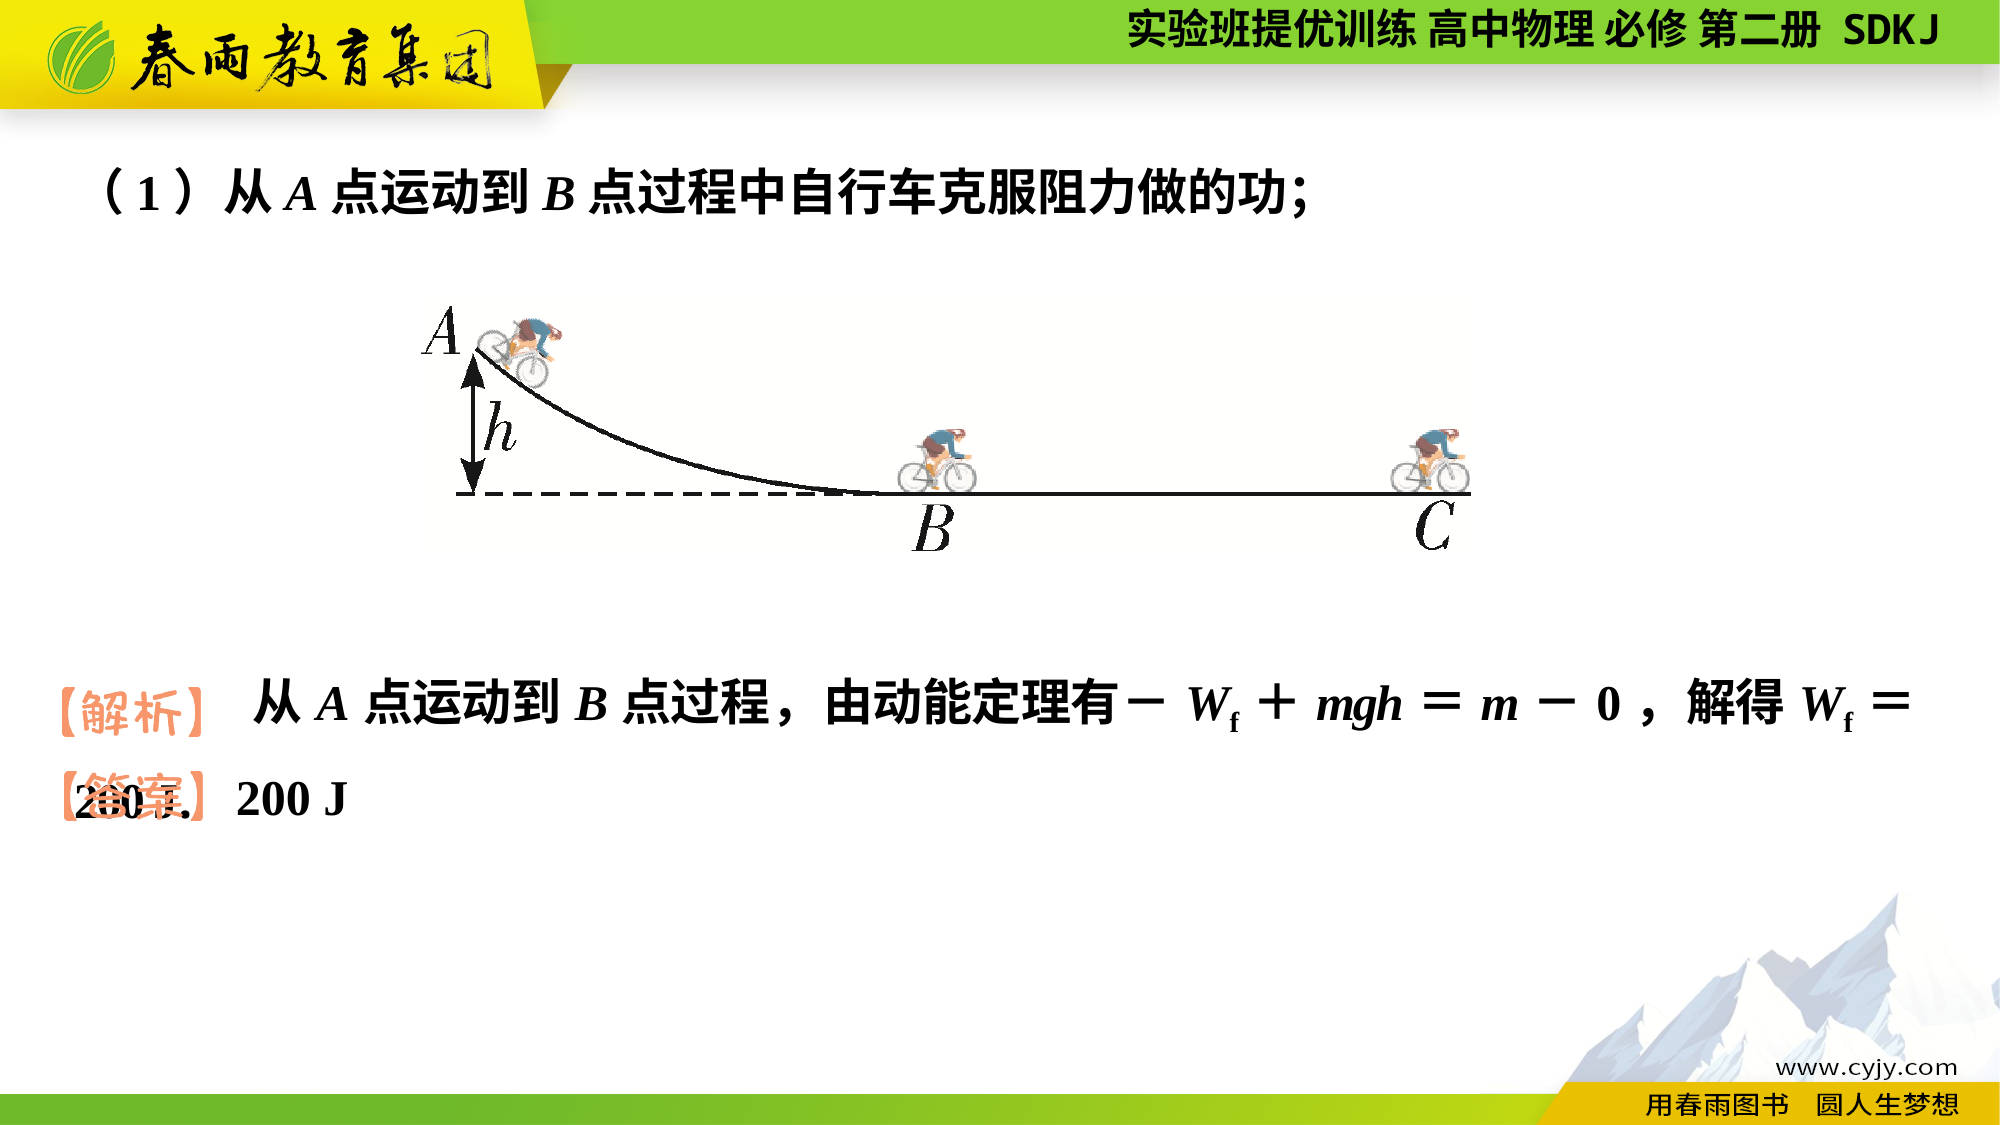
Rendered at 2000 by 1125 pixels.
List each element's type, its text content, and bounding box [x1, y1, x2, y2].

text_box 200 J [221, 758, 364, 834]
list （1）从A点运动到B点过程中自行车克服阻力做的功； [59, 122, 1944, 217]
picture [0, 0, 2000, 1125]
